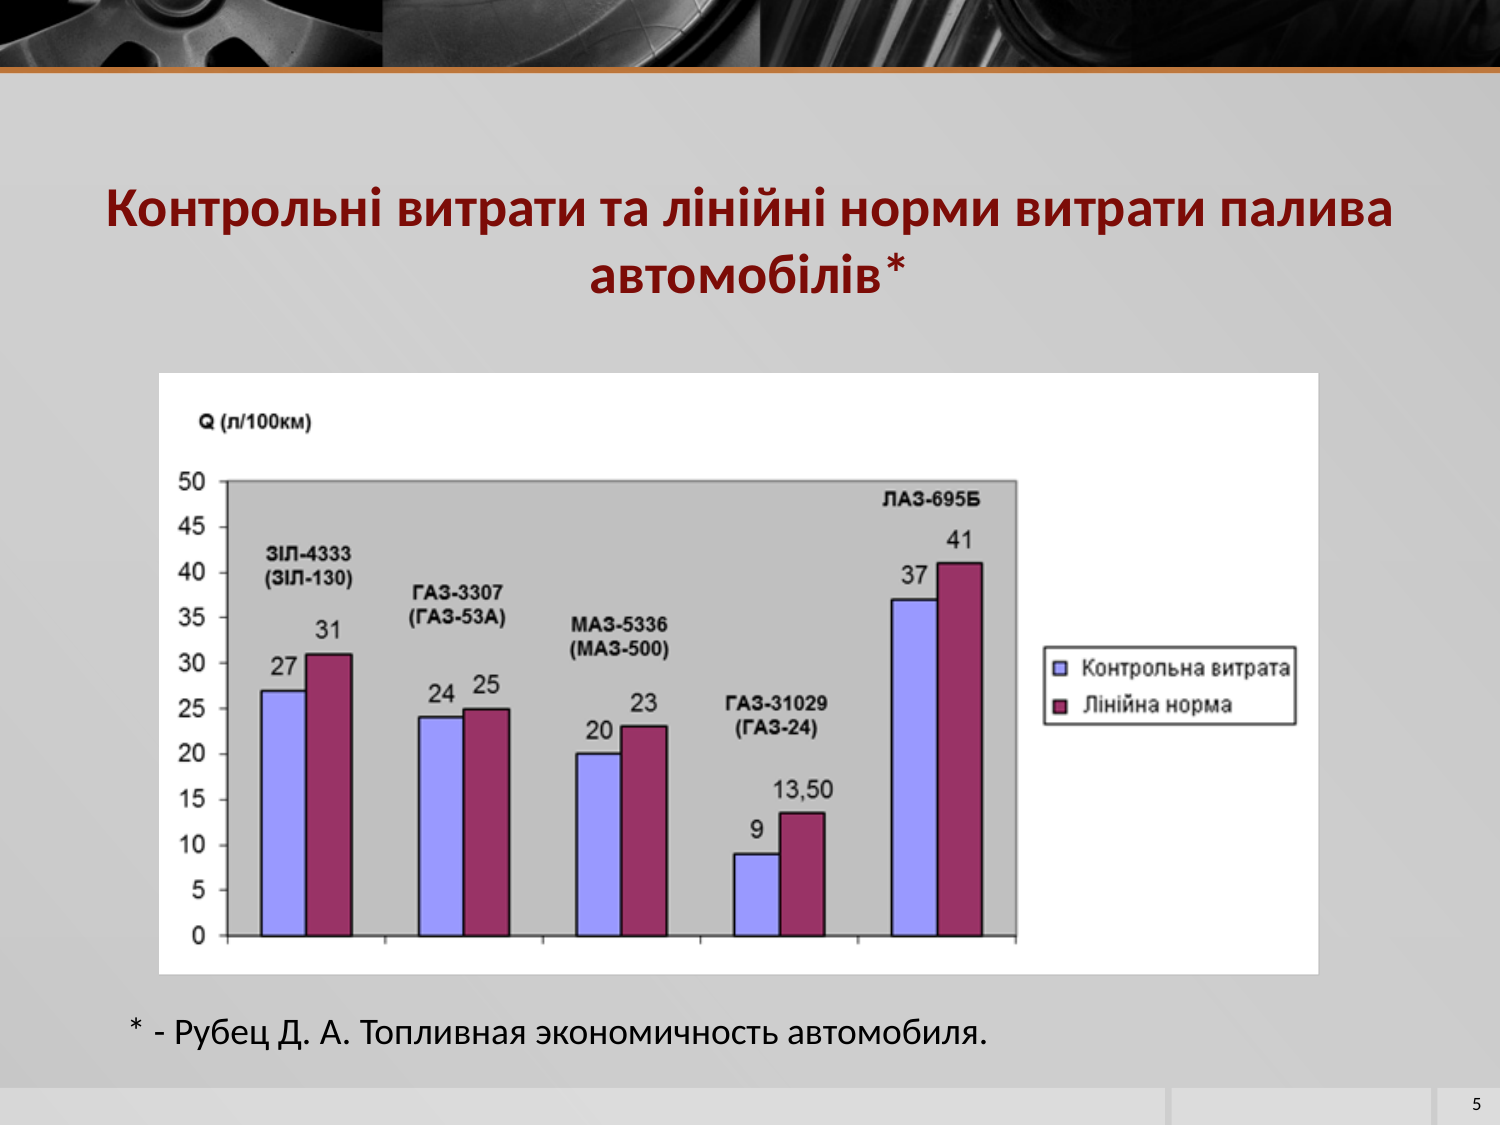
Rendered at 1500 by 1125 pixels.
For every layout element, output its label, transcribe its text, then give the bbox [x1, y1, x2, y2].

title Контрольні витрати та лінійні норми витрати палива автомобілів* [75, 162, 1425, 313]
text_box * - Рубец Д. А. Топливная экономичность автомобиля. [112, 999, 1329, 1060]
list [159, 373, 1321, 978]
picture [0, 0, 1500, 67]
slide_number 5 [1434, 1084, 1497, 1122]
